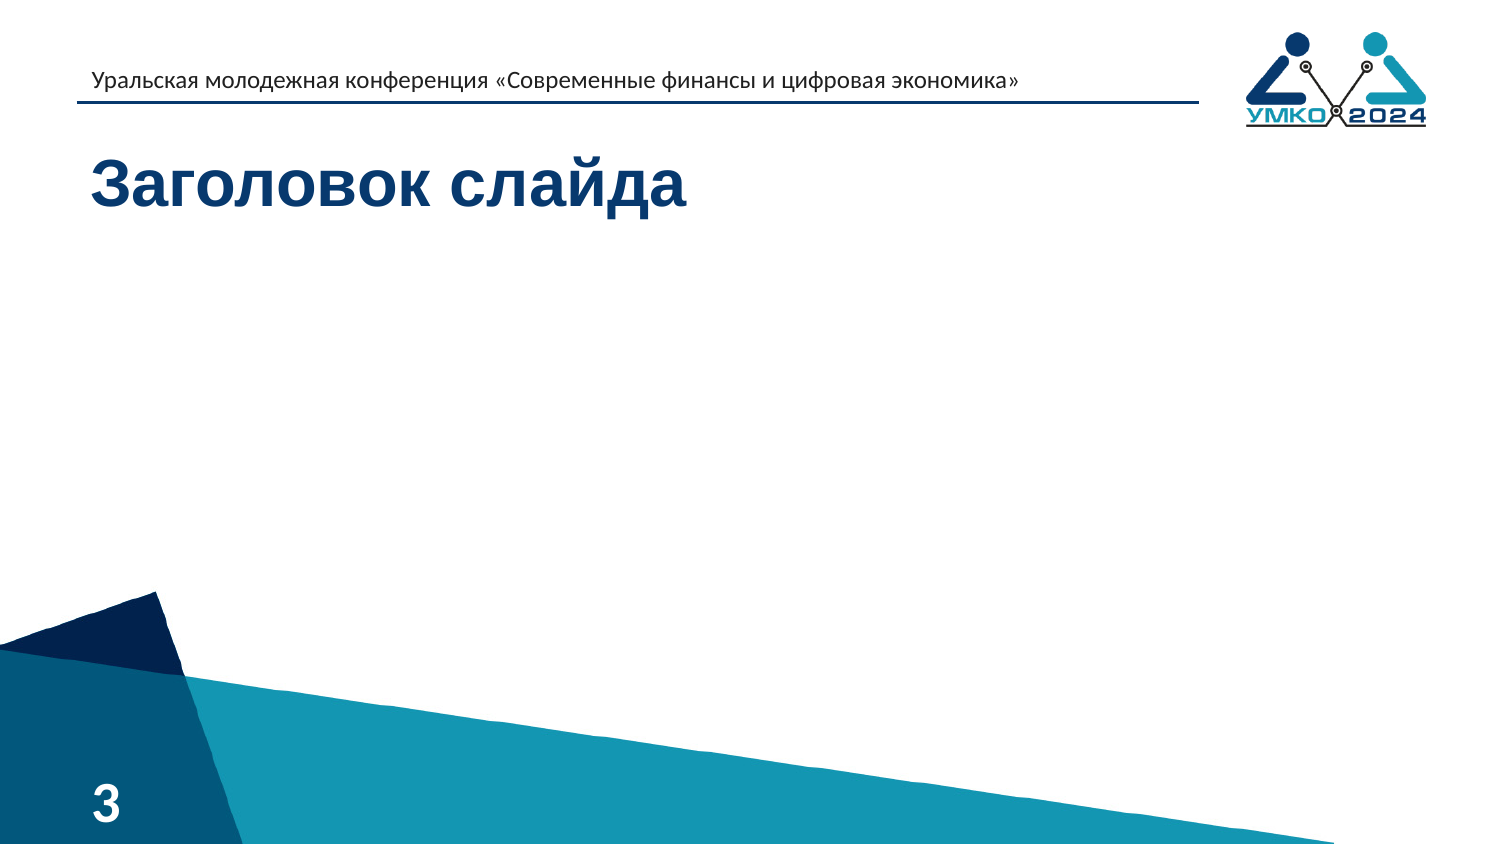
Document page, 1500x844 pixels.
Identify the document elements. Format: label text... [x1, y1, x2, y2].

slide_number 3 [76, 776, 219, 822]
title Заголовок слайда [75, 114, 1425, 245]
picture [0, 0, 1500, 844]
footer Уральская молодежная конференция «Современные финансы и цифровая экономика» [76, 55, 1046, 101]
